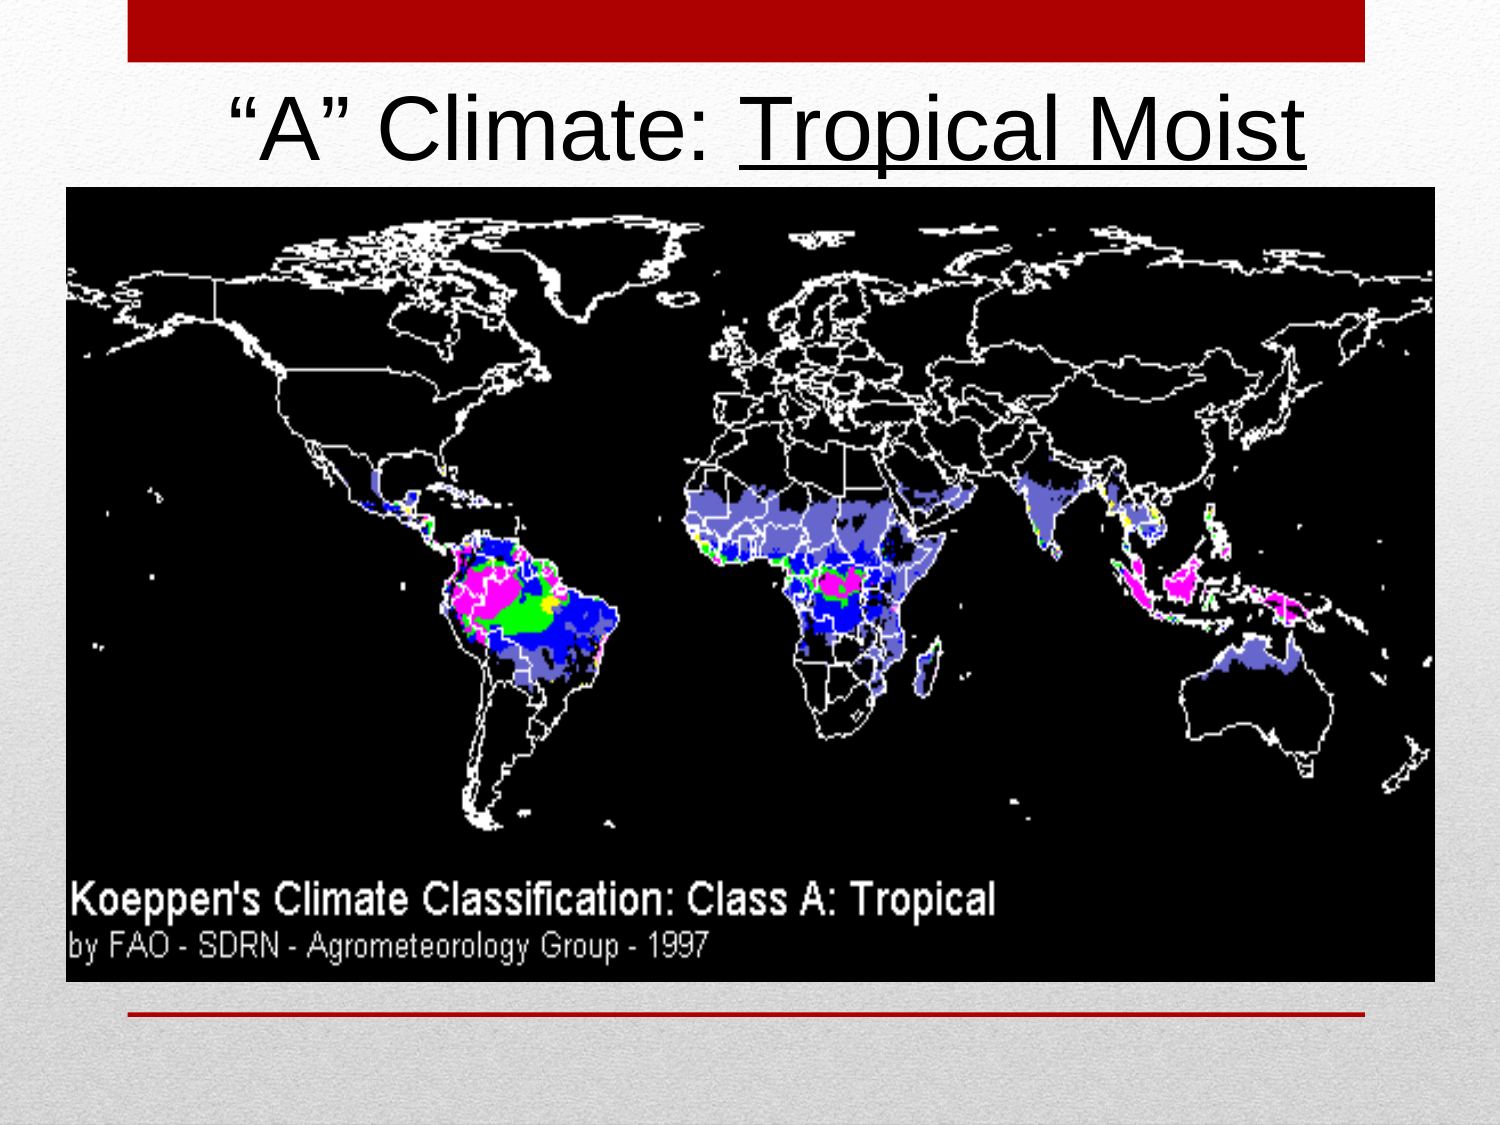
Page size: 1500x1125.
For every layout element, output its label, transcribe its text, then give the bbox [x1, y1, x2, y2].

text_box “A” Climate: Tropical Moist [61, 61, 1475, 186]
picture [65, 186, 1436, 982]
